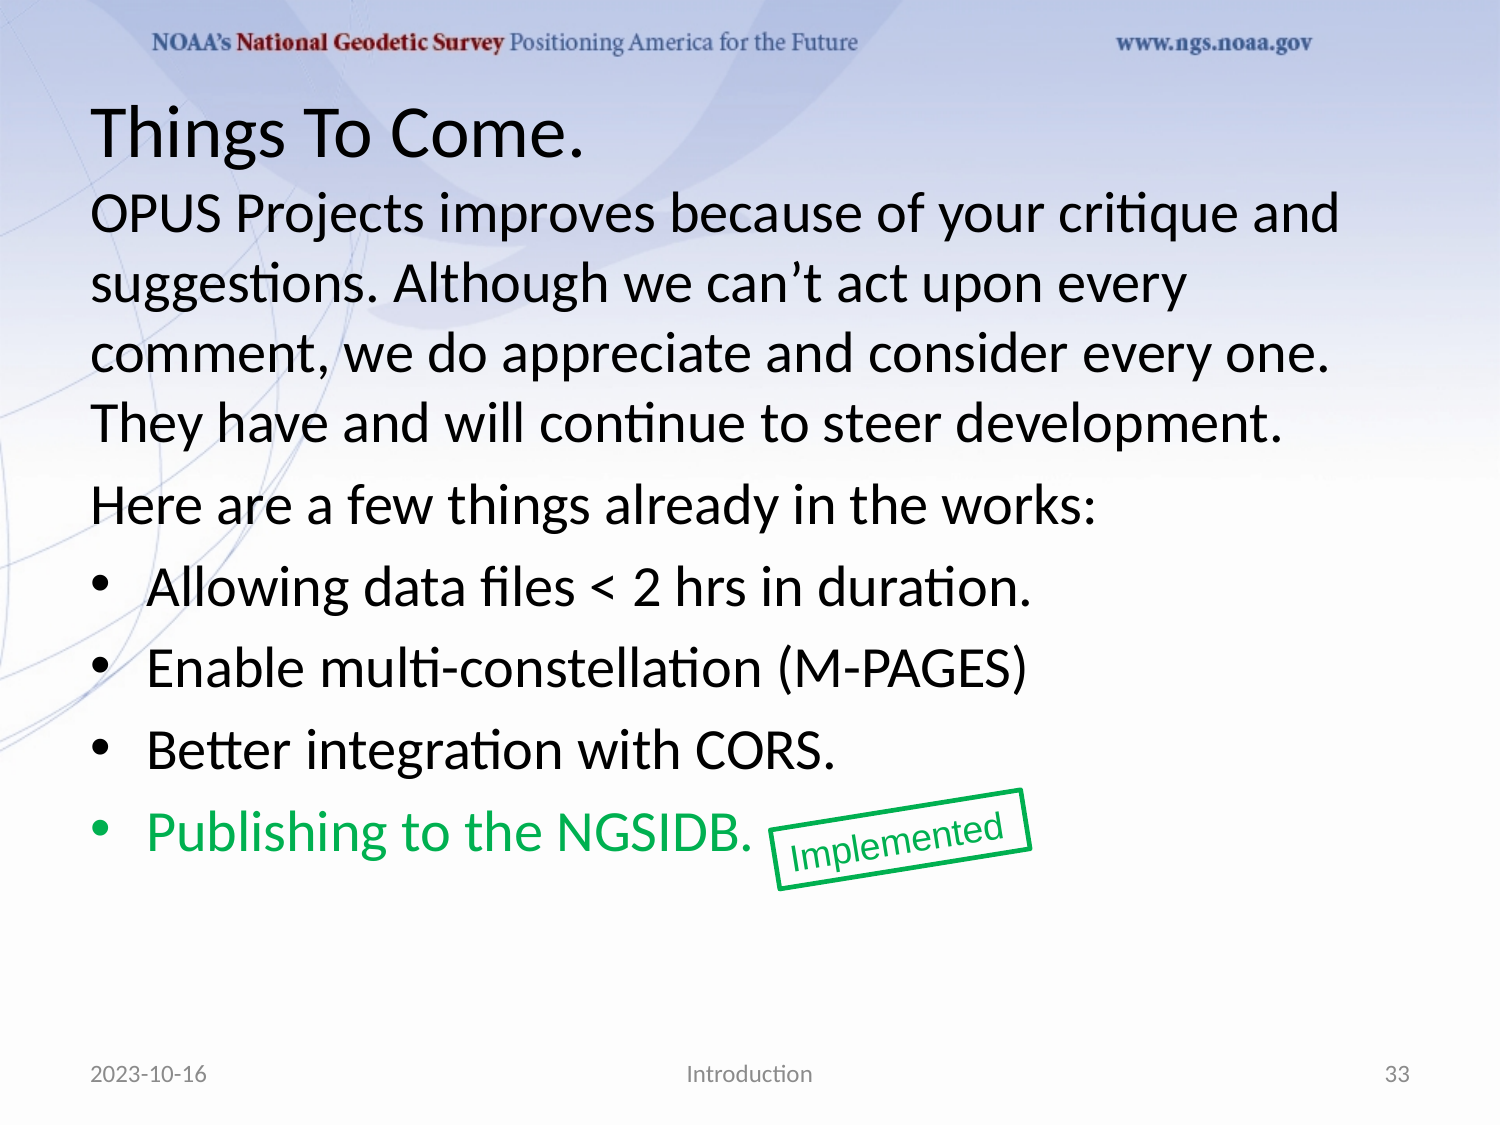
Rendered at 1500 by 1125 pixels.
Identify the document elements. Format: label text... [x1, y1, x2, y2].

picture [0, 0, 1500, 1125]
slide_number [75, 1042, 425, 1103]
title Things To Come. [74, 74, 1426, 166]
text_box Implemented [770, 789, 1031, 889]
list OPUS Projects improves because of your critique and suggestions. Although we can’t act upon every comment, we do appreciate and consider every one. They have and will continue to steer development. Here are a few things already in the works: Allowing data files < 2 hrs in duration. Enable multi-constellation (M-PAGES) Better integration with CORS. Publishing to the NGSIDB. [74, 166, 1426, 1055]
footer Introduction [512, 1042, 988, 1103]
slide_number 33 [1074, 1042, 1425, 1103]
